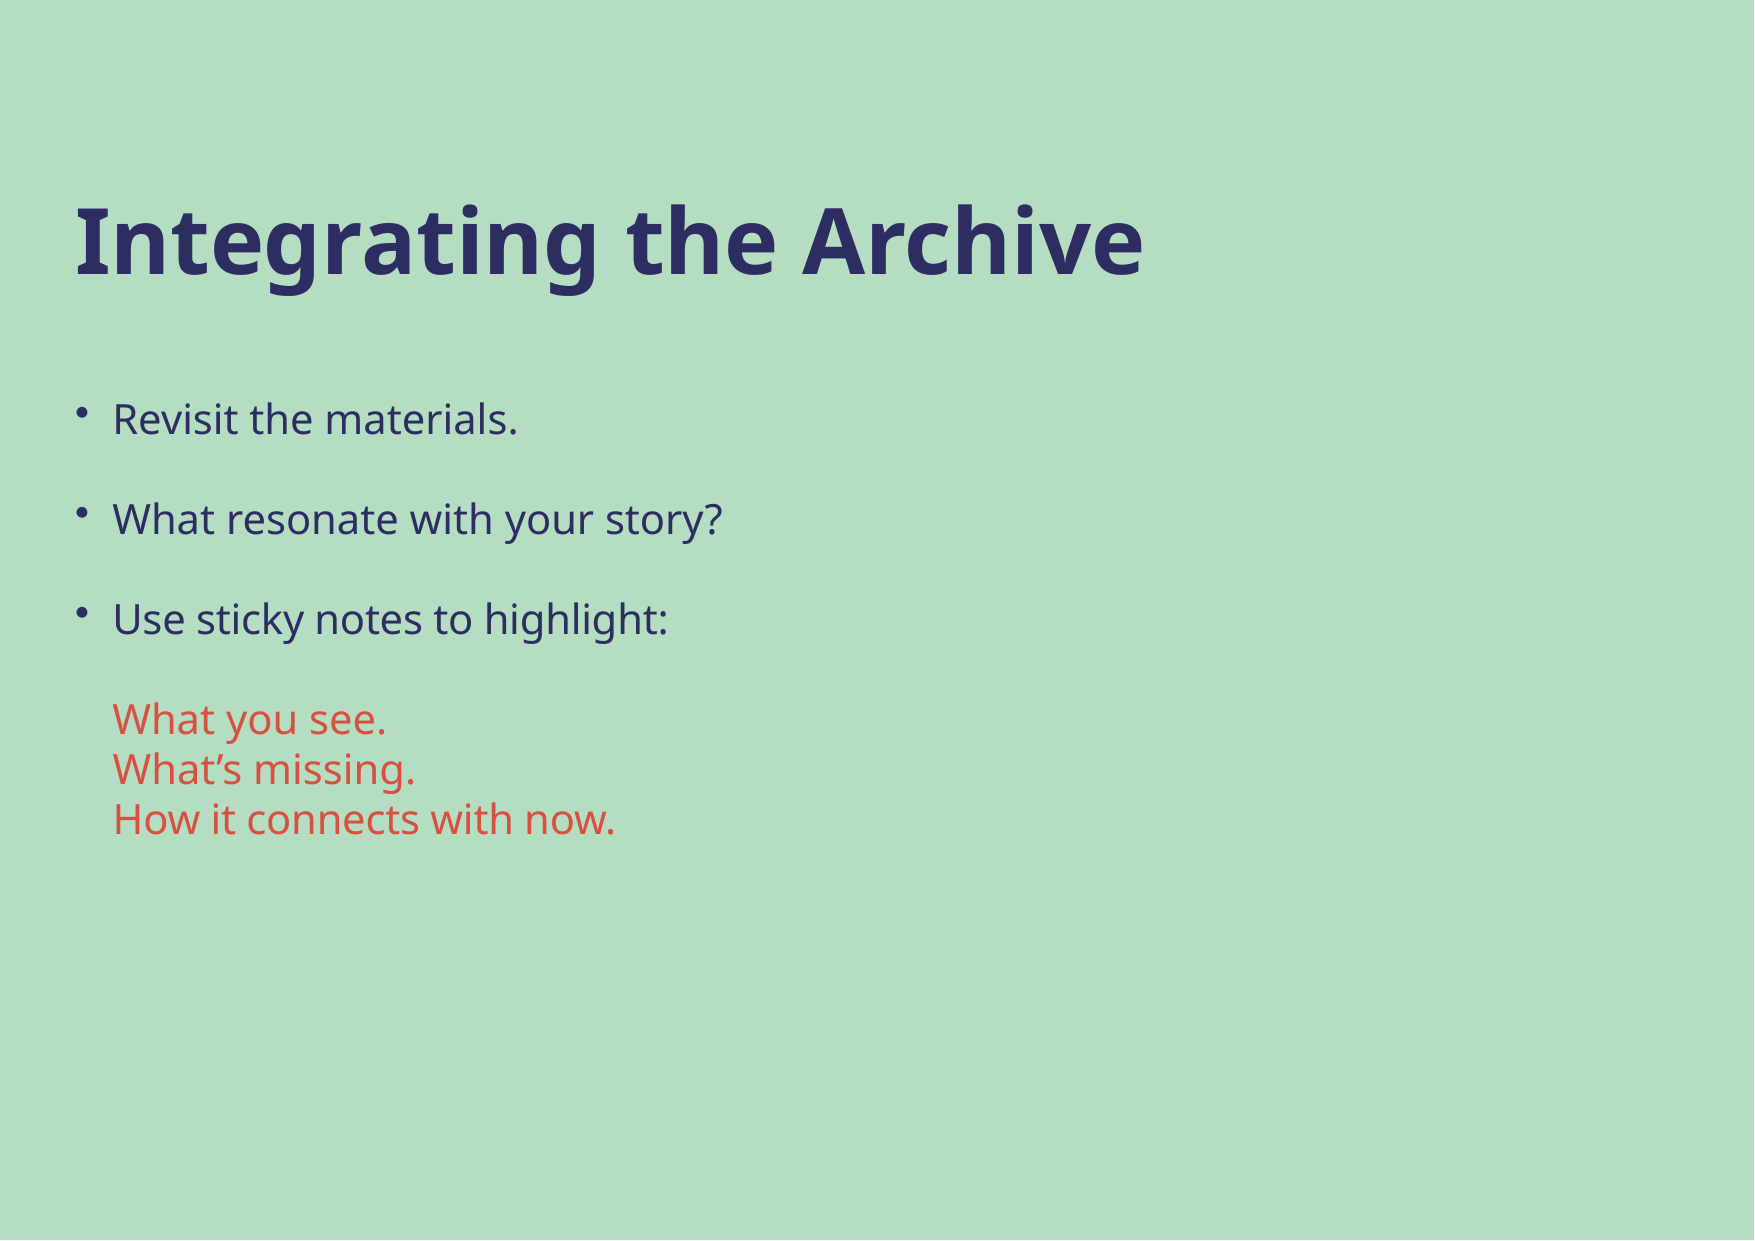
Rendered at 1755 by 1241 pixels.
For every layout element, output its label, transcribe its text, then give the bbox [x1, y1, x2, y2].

text_box [0, 0, 1754, 1241]
title Integrating the Archive [72, 180, 1165, 390]
text_box Revisit the materials. What resonate with your story? Use sticky notes to highlight: What you see. What’s missing. How it connects with now. [72, 390, 1099, 943]
